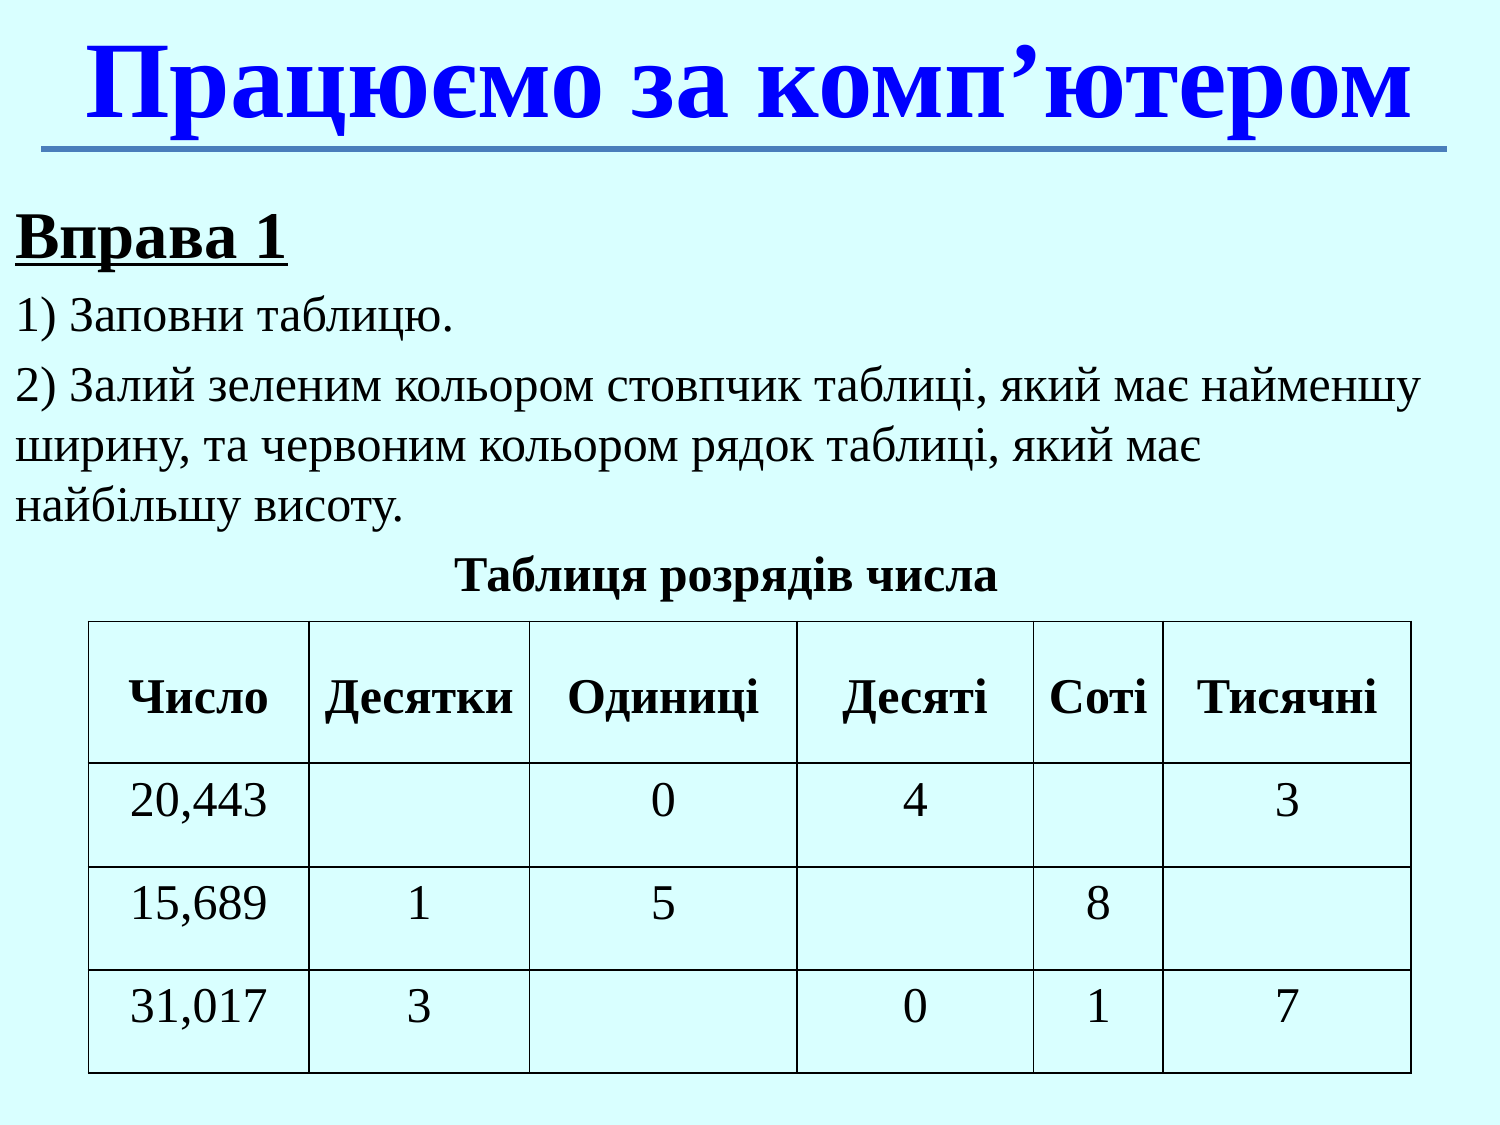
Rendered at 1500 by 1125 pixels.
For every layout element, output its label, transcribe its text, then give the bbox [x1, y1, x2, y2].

table_header Тисячні [1164, 622, 1410, 762]
table_cell 20,443 [89, 764, 308, 866]
table_cell 15,689 [89, 868, 308, 969]
table_header Одиниці [530, 622, 796, 762]
table_cell 0 [798, 971, 1033, 1072]
table_cell [530, 971, 796, 1072]
table_cell 1 [1034, 971, 1162, 1072]
table_cell 8 [1034, 868, 1162, 969]
table_cell 1 [310, 868, 529, 969]
table_cell 3 [310, 971, 529, 1072]
table_header Соті [1034, 622, 1162, 762]
table_cell 5 [530, 868, 796, 969]
table_cell [310, 764, 529, 866]
table_header Десятки [310, 622, 529, 762]
table_cell [1164, 868, 1410, 969]
table_cell 0 [530, 764, 796, 866]
table_cell 7 [1164, 971, 1410, 1072]
title Працюємо за комп’ютером [0, 0, 1500, 148]
table_cell [798, 868, 1033, 969]
table_cell 31,017 [89, 971, 308, 1072]
table_cell 4 [798, 764, 1033, 866]
table_cell 3 [1164, 764, 1410, 866]
table_cell [1034, 764, 1162, 866]
table_header Десяті [798, 622, 1033, 762]
table_header Число [89, 622, 308, 762]
list Вправа 1 1) Заповни таблицю. 2) Залий зеленим кольором стовпчик таблиці, який має найменшу ширину, та червоним кольором рядок таблиці, який має найбільшу висоту. Таблиця розрядів числа [0, 184, 1453, 1106]
